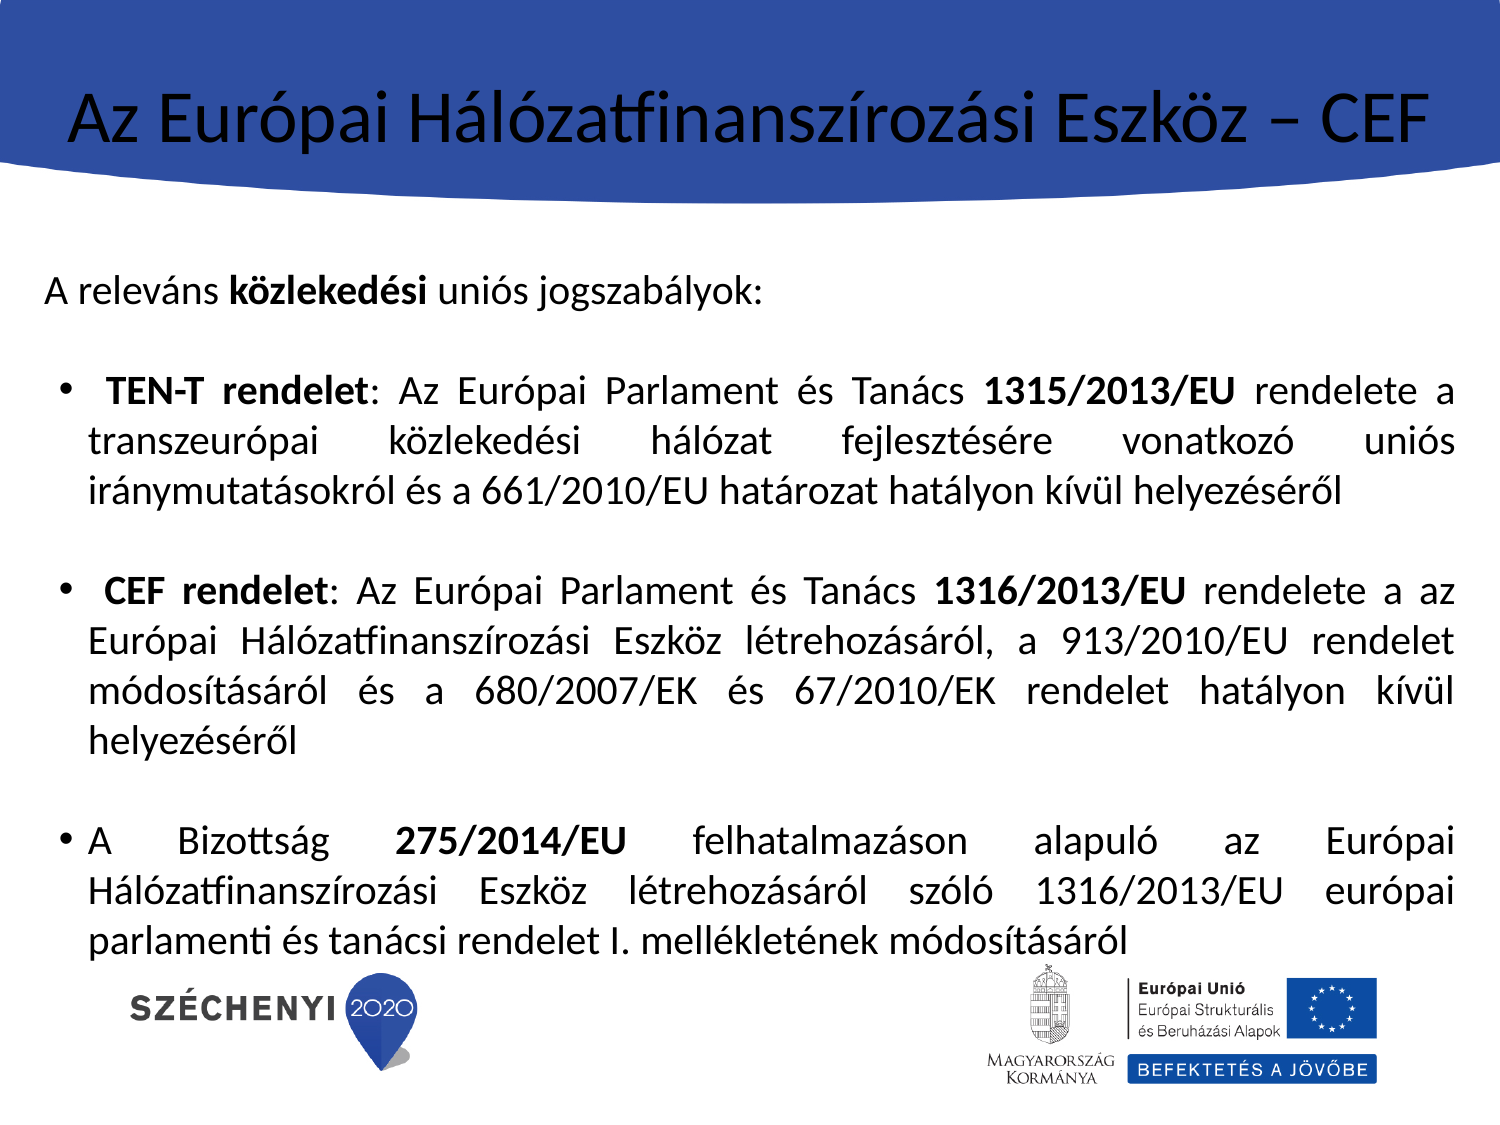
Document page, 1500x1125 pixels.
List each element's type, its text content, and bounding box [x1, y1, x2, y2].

text_box A releváns közlekedési uniós jogszabályok: TEN-T rendelet: Az Európai Parlament és Tanács 1315/2013/EU rendelete a transzeurópai közlekedési hálózat fejlesztésére vonatkozó uniós iránymutatásokról és a 661/2010/EU határozat hatályon kívül helyezéséről CEF rendelet: Az Európai Parlament és Tanács 1316/2013/EU rendelete a az Európai Hálózatfinanszírozási Eszköz létrehozásáról, a 913/2010/EU rendelet módosításáról és a 680/2007/EK és 67/2010/EK rendelet hatályon kívül helyezéséről A Bizottság 275/2014/EU felhatalmazáson alapuló az Európai Hálózatfinanszírozási Eszköz létrehozásáról szóló 1316/2013/EU európai parlamenti és tanácsi rendelet I. mellékletének módosításáról [29, 255, 1471, 1125]
picture [0, 0, 1500, 1125]
title Az Európai Hálózatfinanszírozási Eszköz – CEF [29, 62, 1471, 163]
